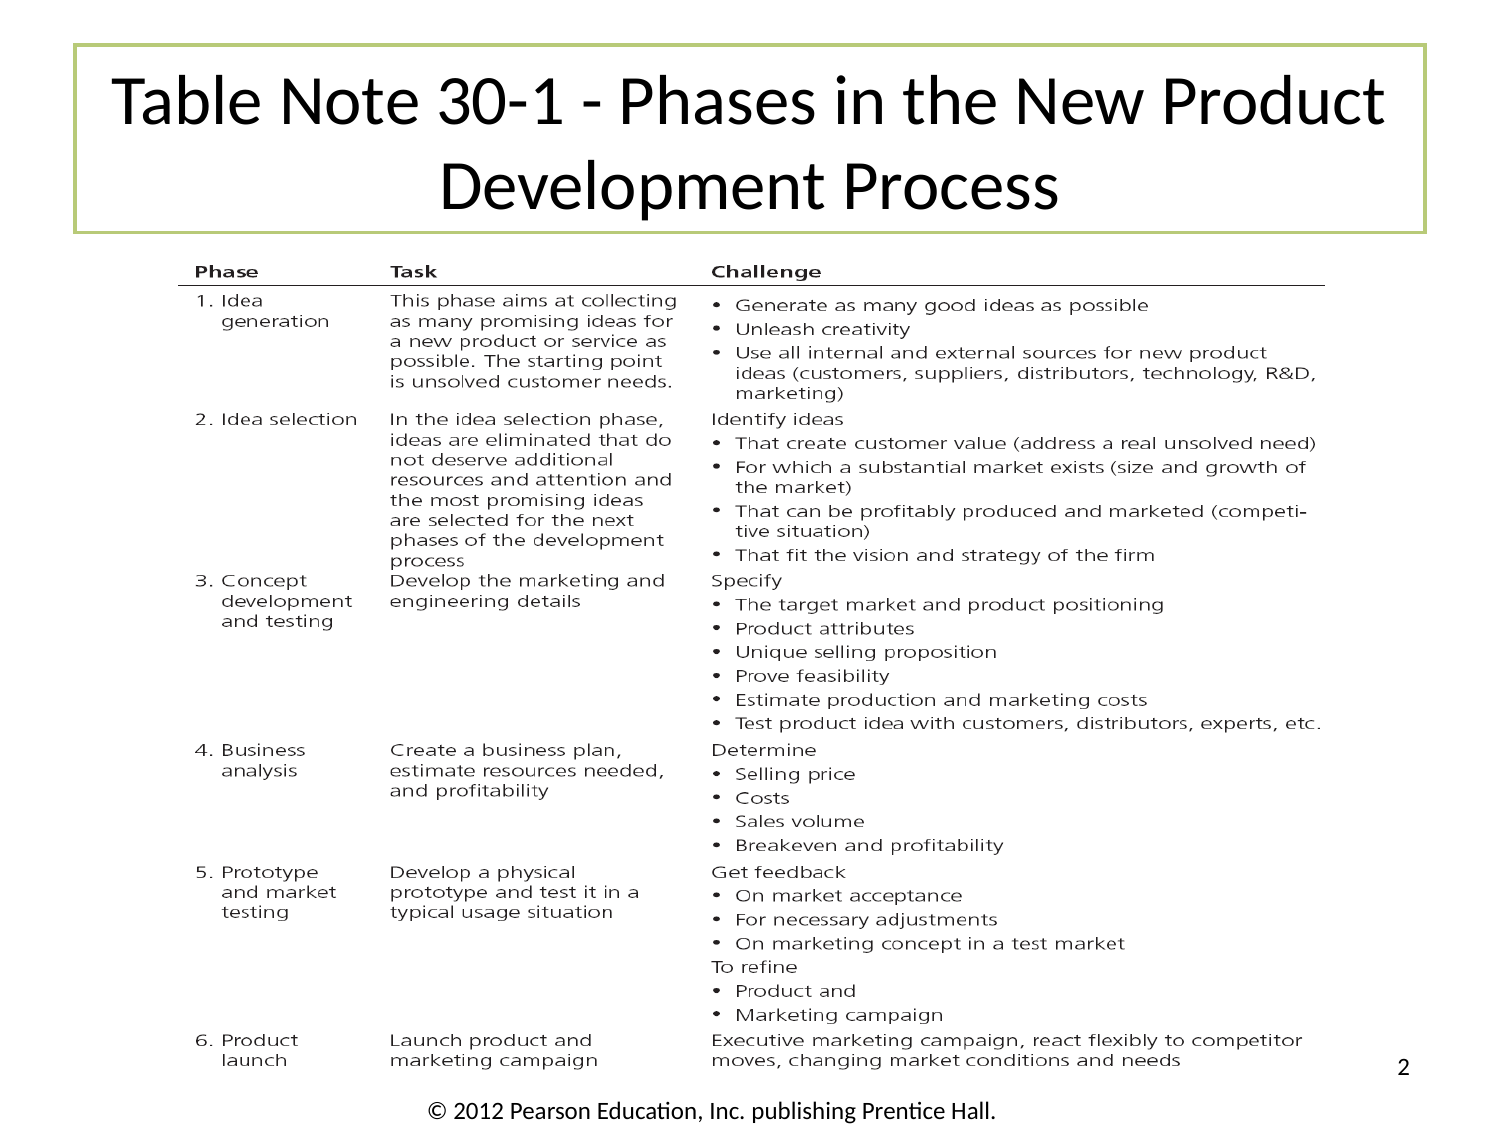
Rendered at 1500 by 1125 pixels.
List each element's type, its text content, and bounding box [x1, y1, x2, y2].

slide_number 2 [1074, 1042, 1425, 1103]
picture [174, 255, 1326, 1074]
title Table Note 30-1 - Phases in the New Product Development Process [73, 43, 1427, 234]
